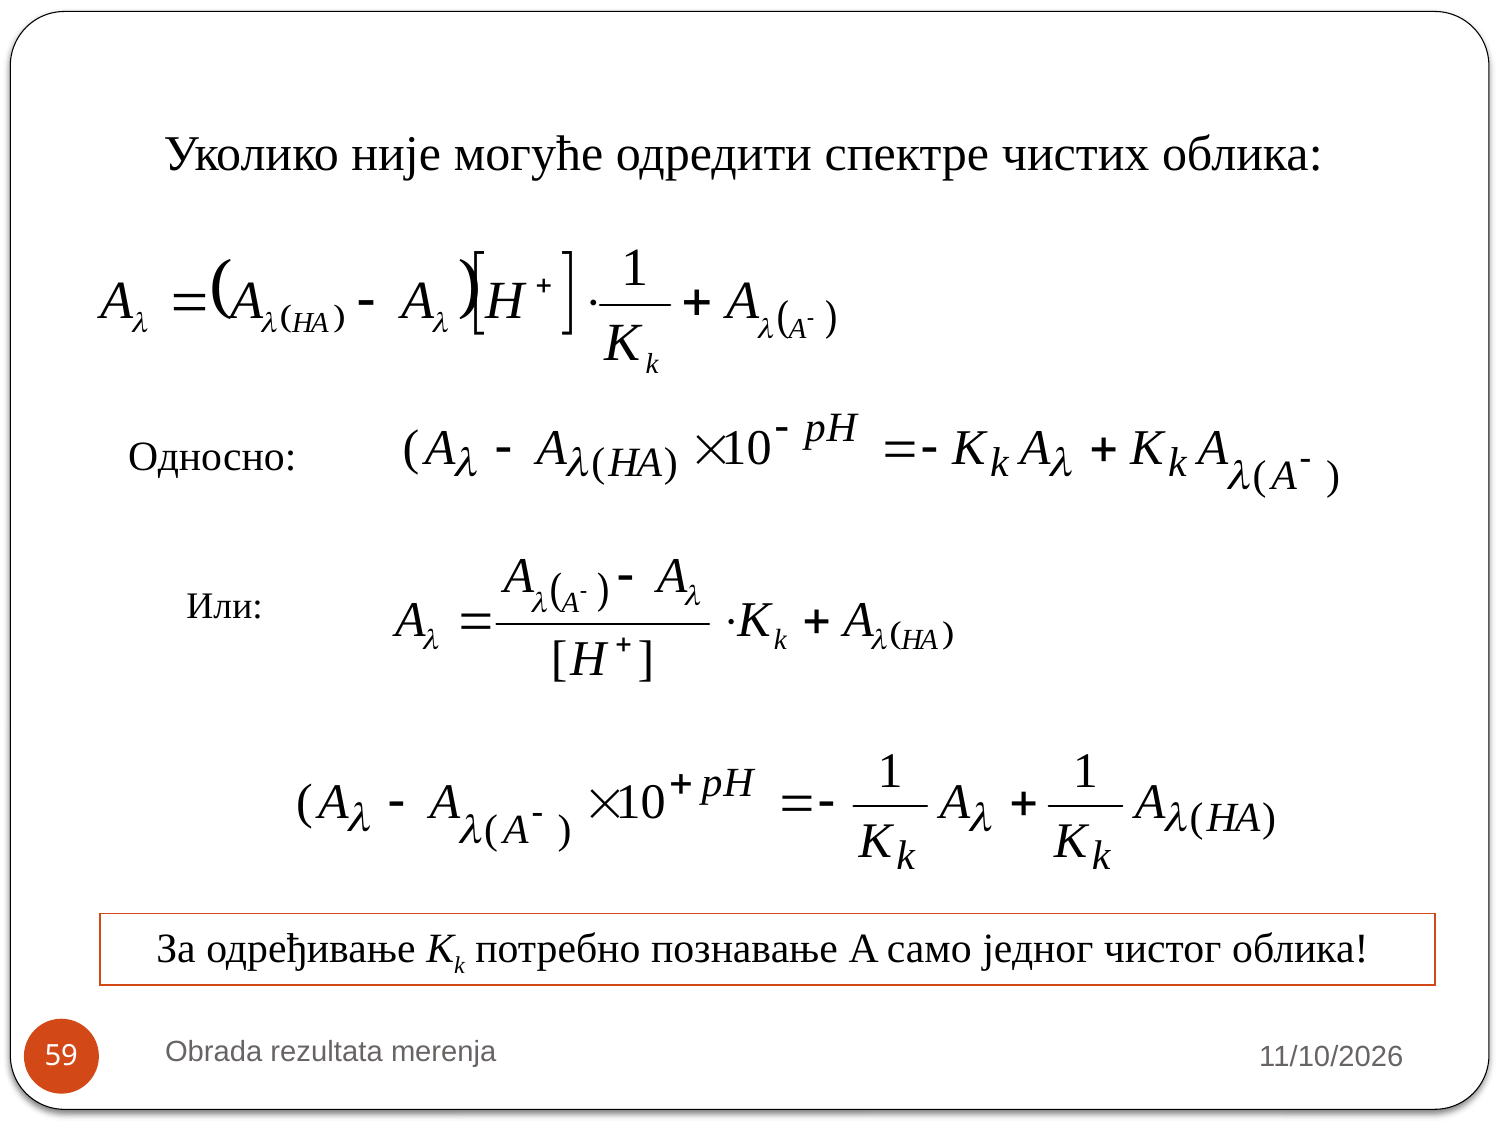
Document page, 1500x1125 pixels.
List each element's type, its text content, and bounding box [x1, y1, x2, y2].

footer Obrada rezultata merenja [150, 1012, 800, 1088]
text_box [383, 544, 959, 695]
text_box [88, 231, 838, 386]
text_box Односно: [113, 420, 312, 486]
text_box Или: [171, 574, 278, 634]
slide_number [1012, 1015, 1419, 1094]
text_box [395, 396, 1349, 511]
text_box За одређивање Kk потребно познавање A само једног чистог облика! [100, 913, 1436, 986]
text_box Уколико није могуће одредити спектре чистих облика: [148, 113, 1338, 189]
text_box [288, 739, 1287, 881]
slide_number 59 [23, 1018, 99, 1094]
